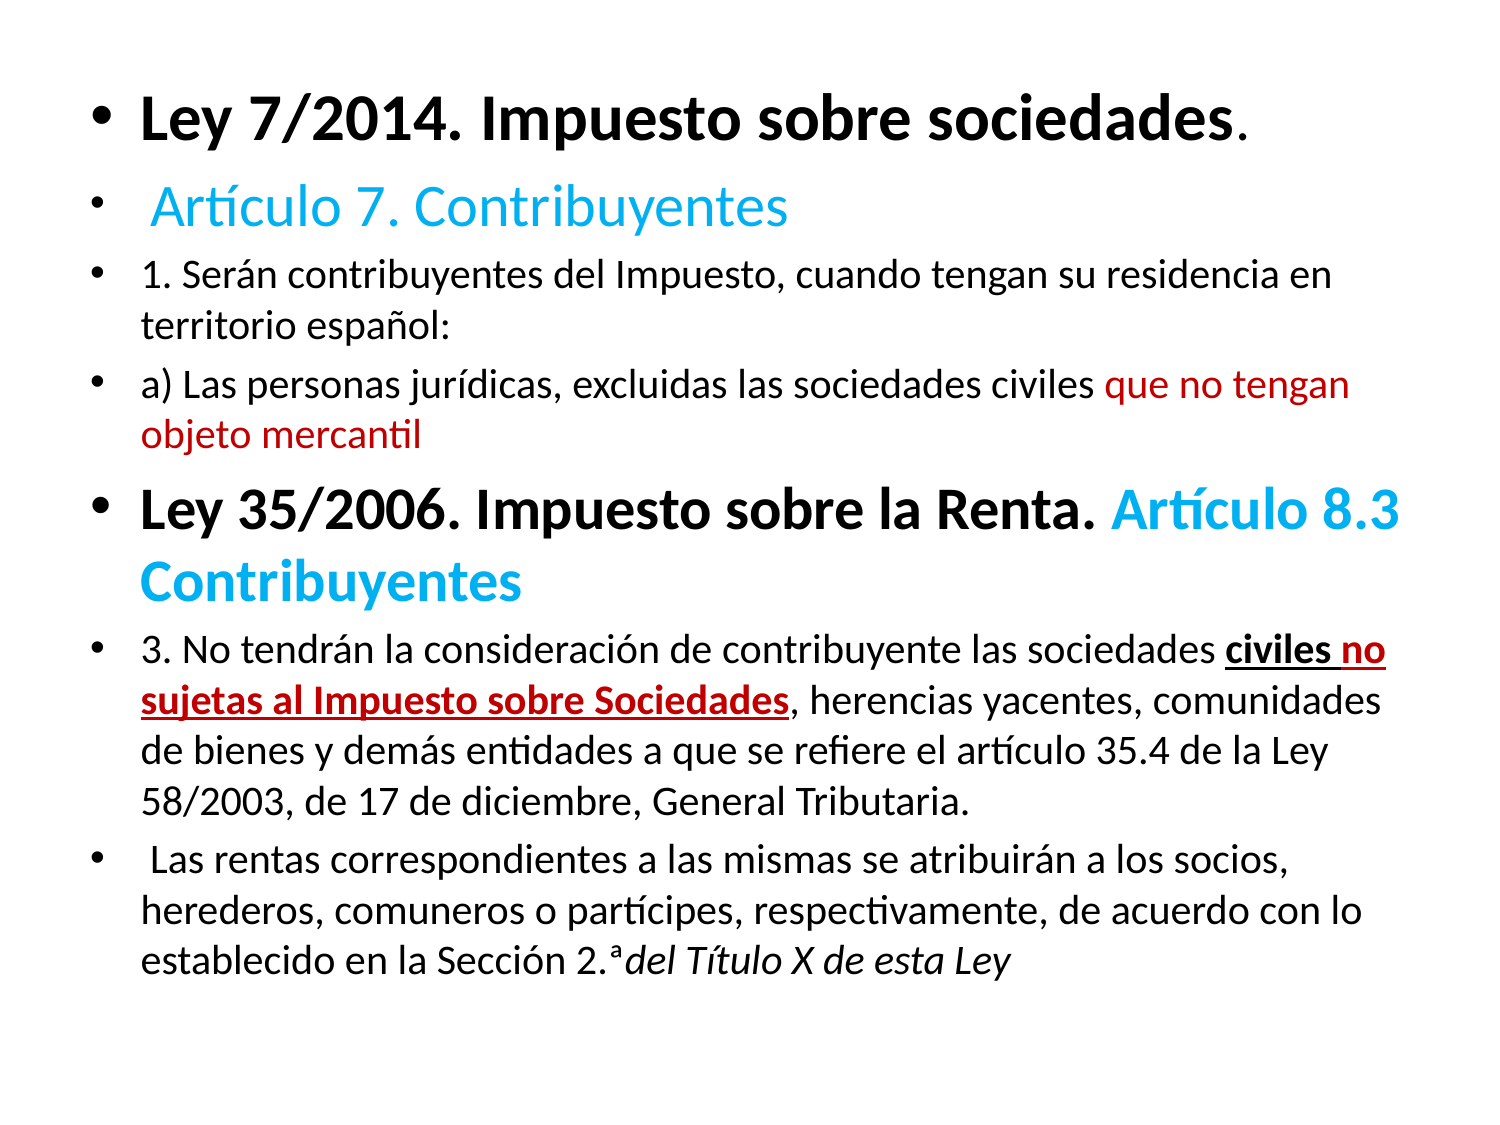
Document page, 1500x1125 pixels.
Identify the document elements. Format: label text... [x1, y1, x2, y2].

list Ley 7/2014. Impuesto sobre sociedades. Artículo 7. Contribuyentes 1. Serán contribuyentes del Impuesto, cuando tengan su residencia en territorio español: a) Las personas jurídicas, excluidas las sociedades civiles que no tengan objeto mercantil Ley 35/2006. Impuesto sobre la Renta. Artículo 8.3 Contribuyentes 3. No tendrán la consideración de contribuyente las sociedades civiles no sujetas al Impuesto sobre Sociedades, herencias yacentes, comunidades de bienes y demás entidades a que se refiere el artículo 35.4 de la Ley 58/2003, de 17 de diciembre, General Tributaria. Las rentas correspondientes a las mismas se atribuirán a los socios, herederos, comuneros o partícipes, respectivamente, de acuerdo con lo establecido en la Sección 2.ªdel Título X de esta Ley [75, 66, 1425, 1005]
